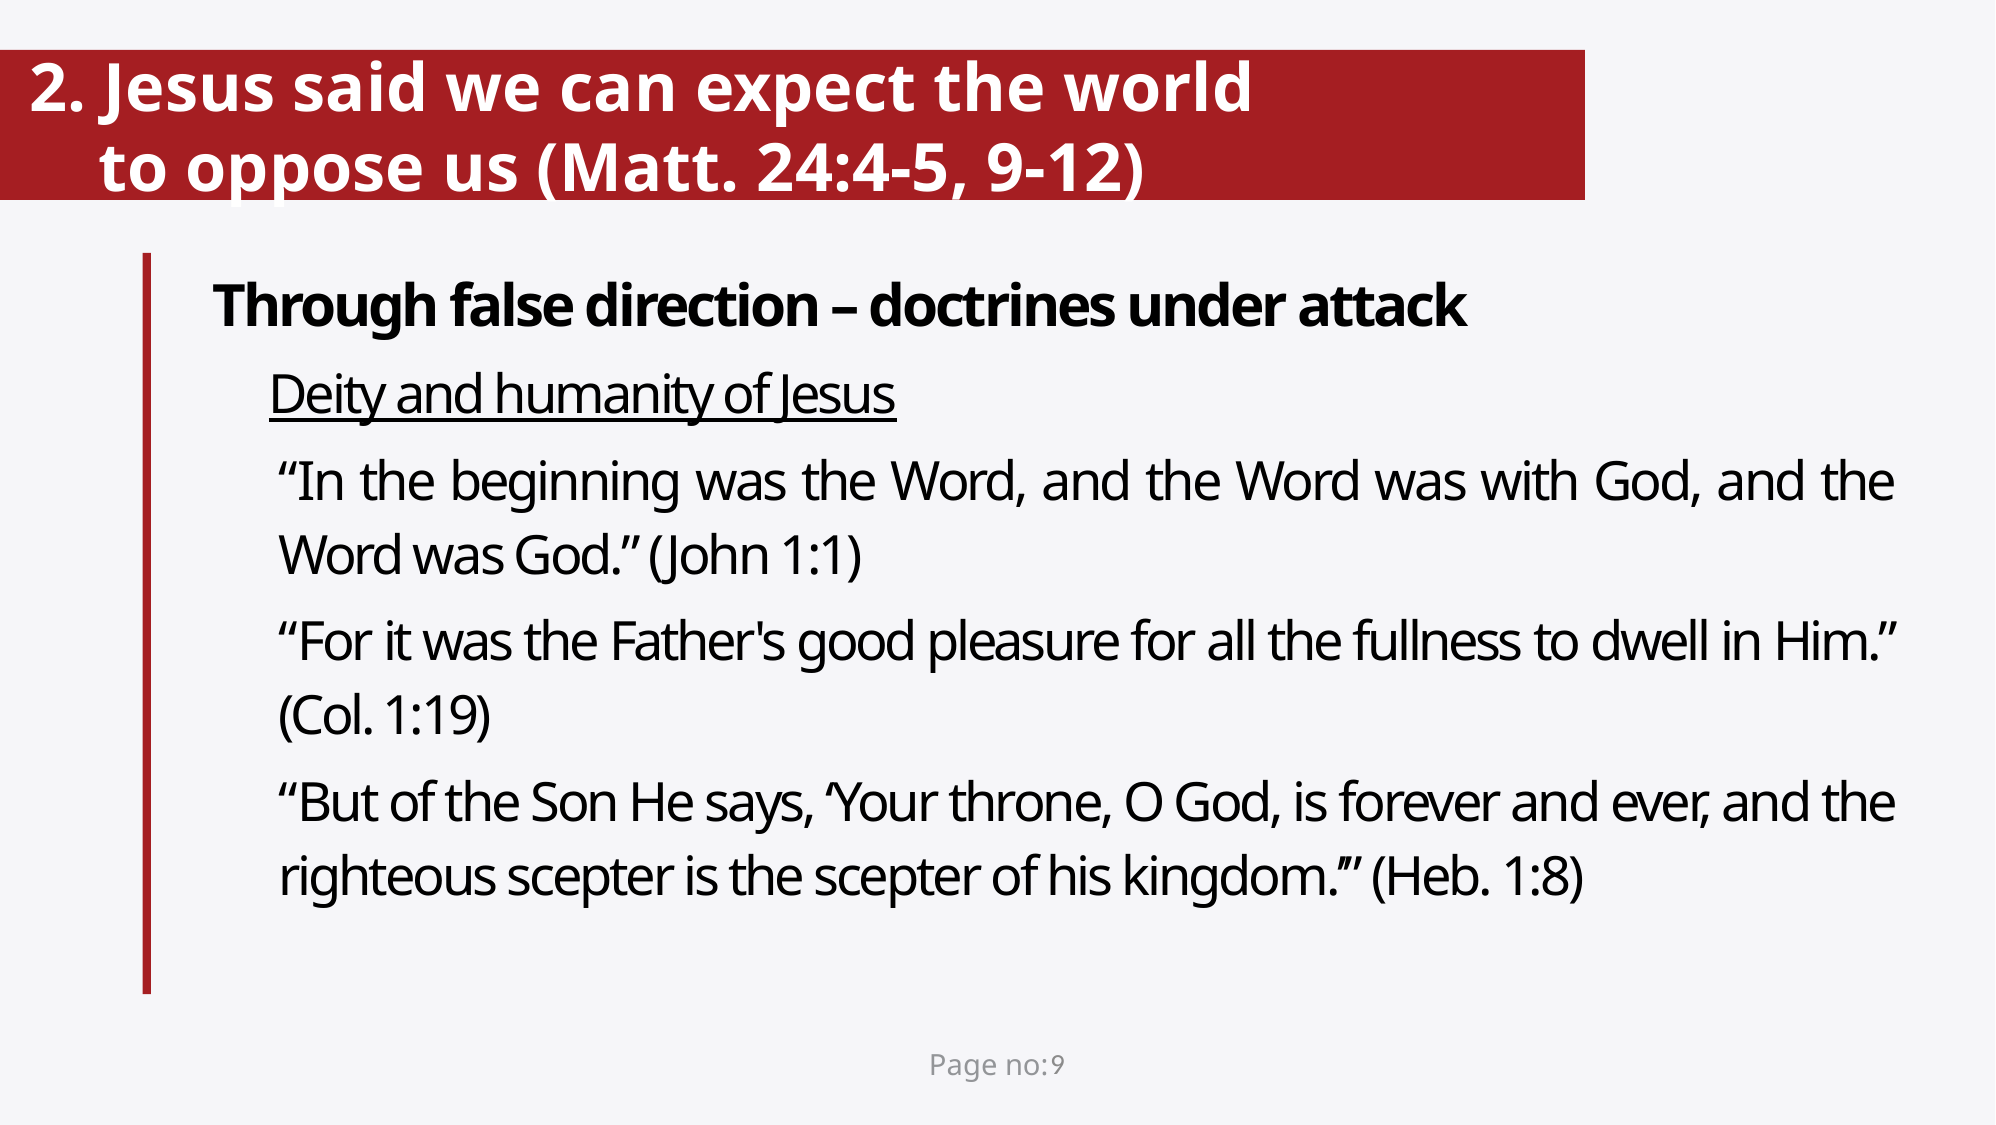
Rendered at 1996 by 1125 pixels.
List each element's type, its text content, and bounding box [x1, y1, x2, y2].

title 2. Jesus said we can expect the world to oppose us (Matt. 24:4-5, 9-12) [14, 62, 1810, 188]
subtitle Through false direction – doctrines under attack Deity and humanity of Jesus “In the beginning was the Word, and the Word was with God, and the Word was God.” (John 1:1) “For it was the Father's good pleasure for all the fullness to dwell in Him.” (Col. 1:19) “But of the Son He says, ‘Your throne, O God, is forever and ever, and the righteous scepter is the scepter of his kingdom.’” (Heb. 1:8) [197, 250, 1910, 1001]
